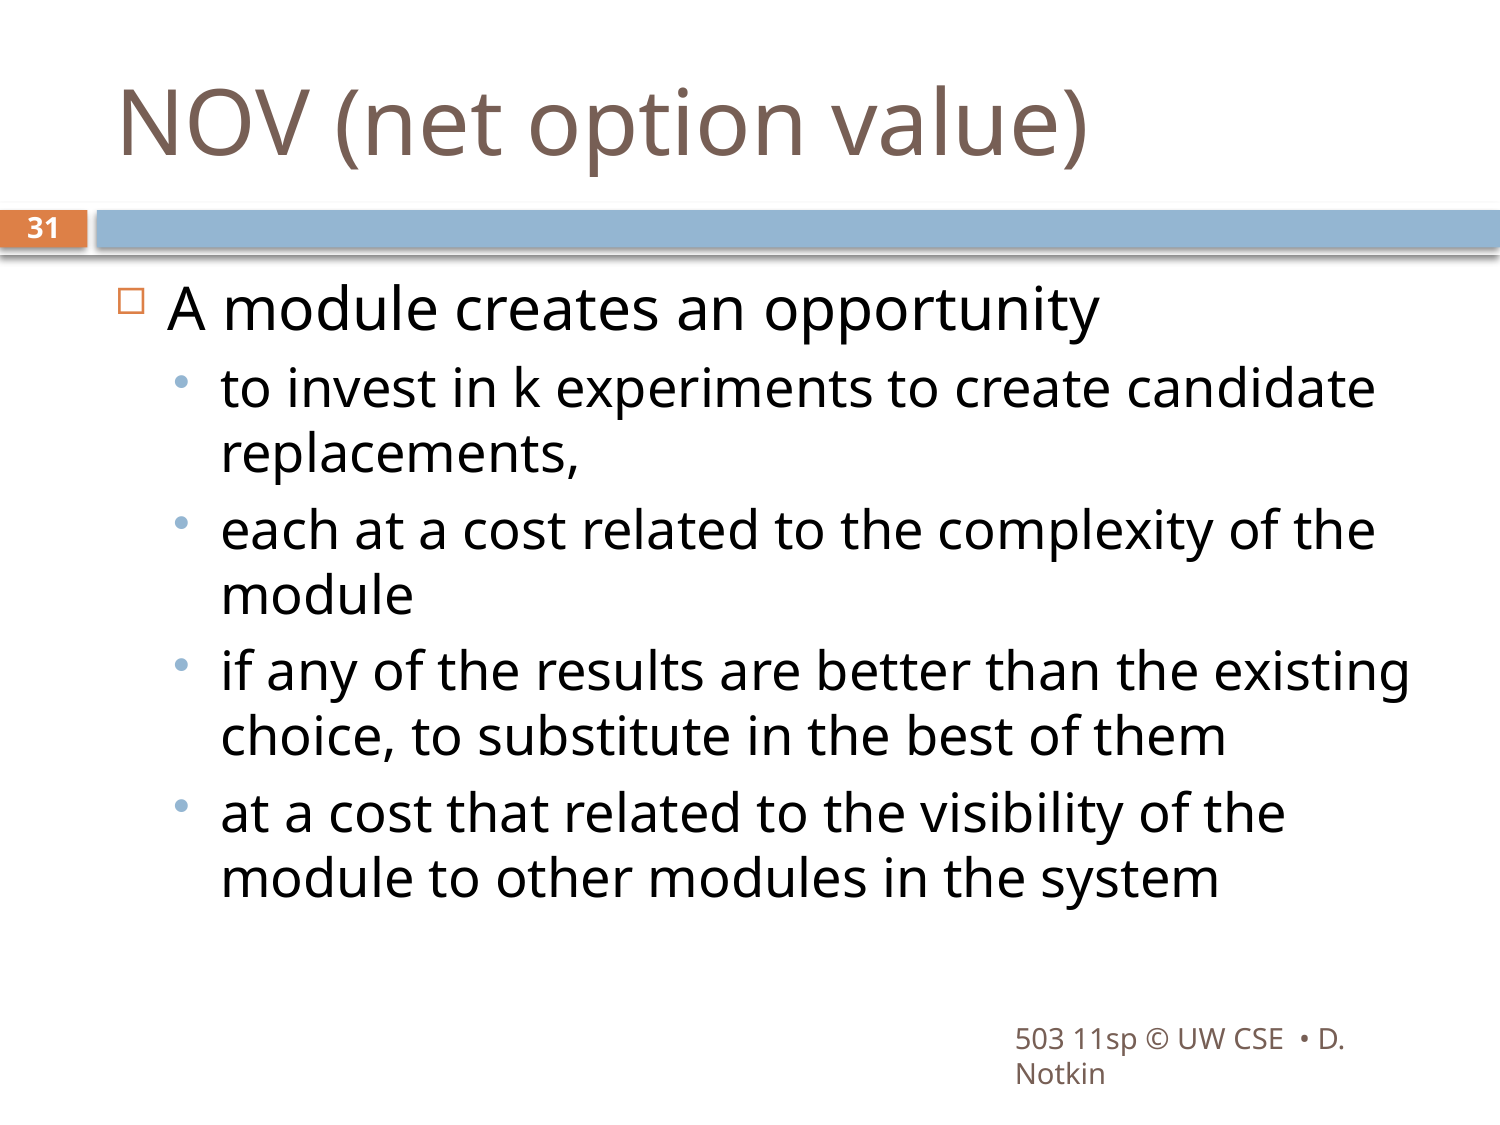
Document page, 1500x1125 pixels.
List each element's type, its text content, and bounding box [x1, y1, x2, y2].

title NOV (net option value) [100, 37, 1438, 200]
slide_number 31 [0, 208, 88, 249]
list A module creates an opportunity to invest in k experiments to create candidate replacements, each at a cost related to the complexity of the module if any of the results are better than the existing choice, to substitute in the best of them at a cost that related to the visibility of the module to other modules in the system [100, 262, 1438, 1000]
slide_number 503 11sp © UW CSE • D. Notkin [999, 1025, 1438, 1085]
